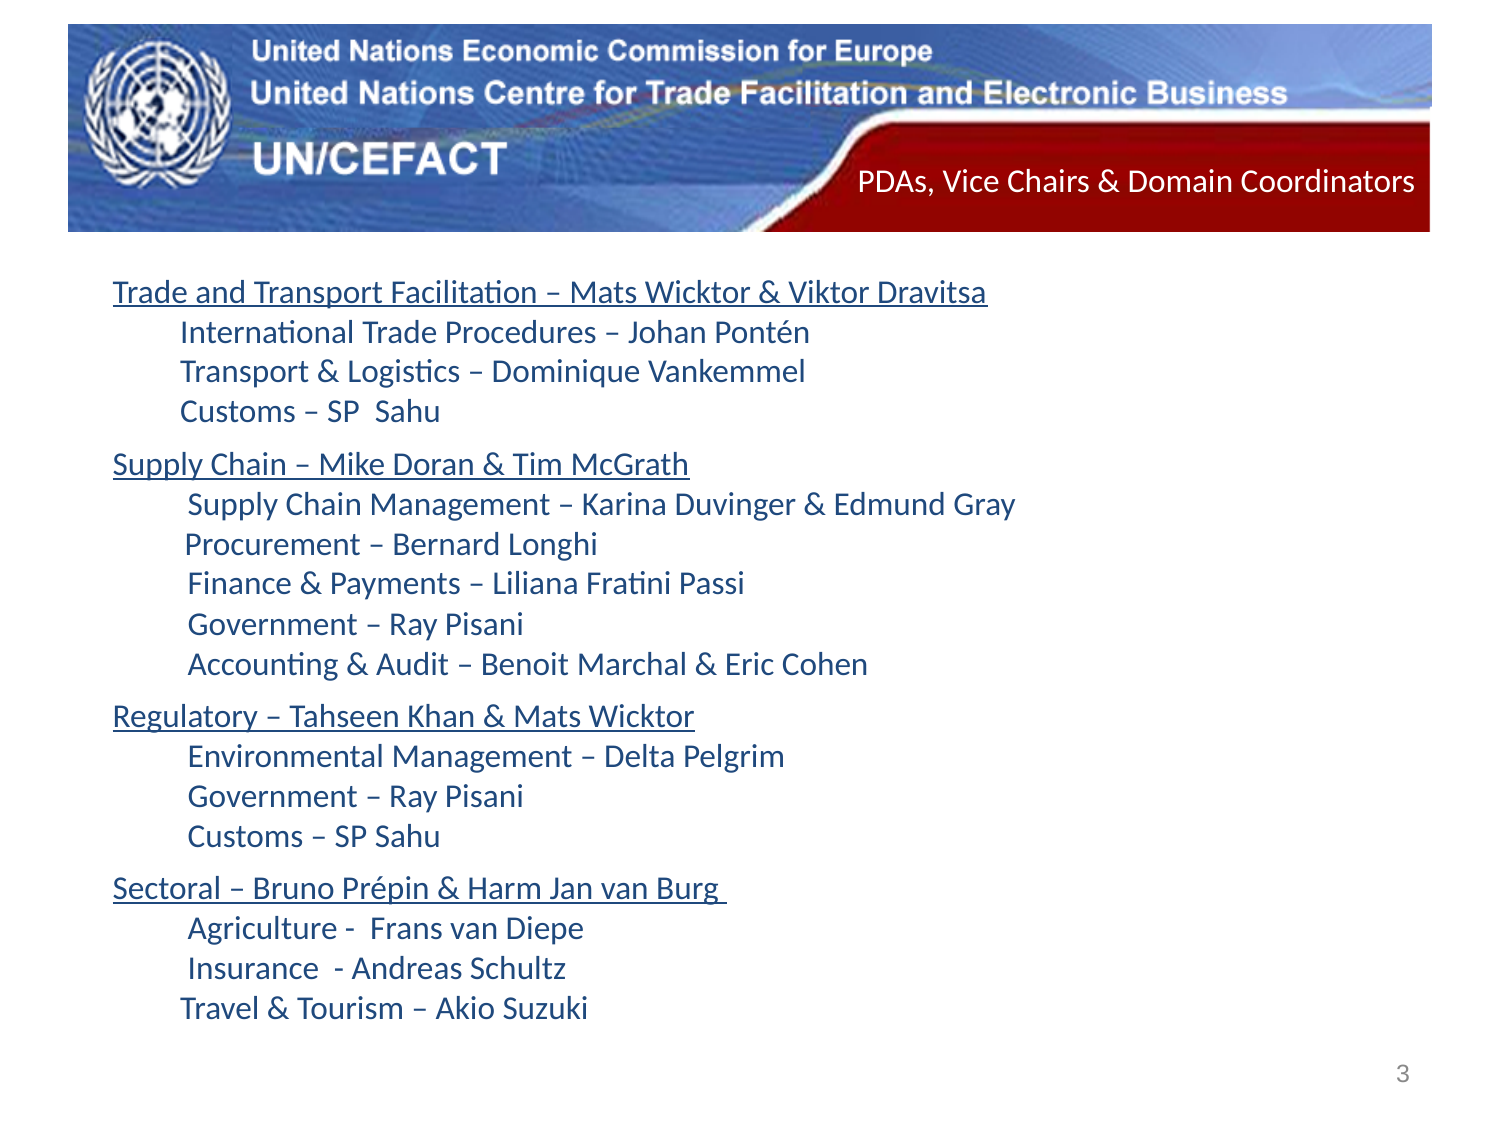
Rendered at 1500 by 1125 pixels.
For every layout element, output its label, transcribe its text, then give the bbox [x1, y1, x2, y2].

slide_number 3 [1074, 1042, 1425, 1103]
picture [68, 24, 1432, 232]
text_box Trade and Transport Facilitation – Mats Wicktor & Viktor Dravitsa International Trade Procedures – Johan Pontén Transport & Logistics – Dominique Vankemmel Customs – SP Sahu Supply Chain – Mike Doran & Tim McGrath Supply Chain Management – Karina Duvinger & Edmund Gray Procurement – Bernard Longhi Finance & Payments – Liliana Fratini Passi Government – Ray Pisani Accounting & Audit – Benoit Marchal & Eric Cohen Regulatory – Tahseen Khan & Mats Wicktor Environmental Management – Delta Pelgrim Government – Ray Pisani Customs – SP Sahu Sectoral – Bruno Prépin & Harm Jan van Burg Agriculture - Frans van Diepe Insurance - Andreas Schultz Travel & Tourism – Akio Suzuki [49, 262, 1413, 1069]
text_box PDAs, Vice Chairs & Domain Coordinators [787, 151, 1500, 207]
